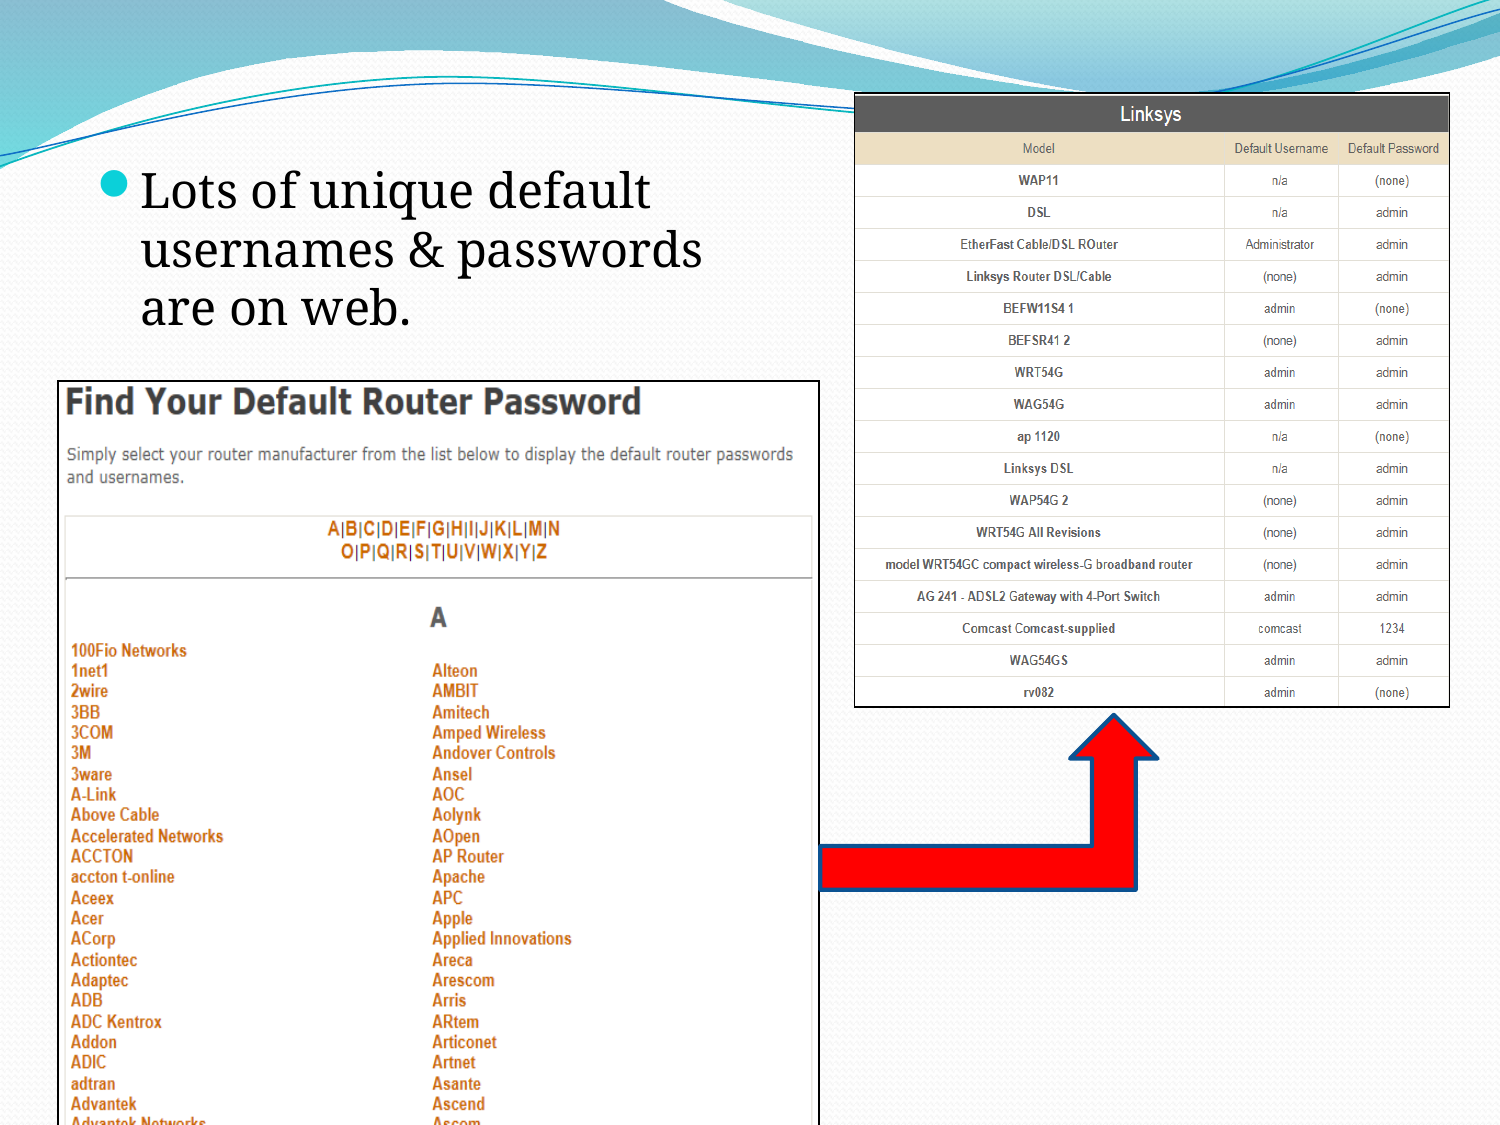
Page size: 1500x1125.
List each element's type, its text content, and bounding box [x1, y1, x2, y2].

picture [58, 381, 819, 1125]
picture [855, 93, 1449, 707]
text_box [825, 719, 1160, 892]
list Lots of unique default usernames & passwords are on web. [82, 152, 779, 345]
